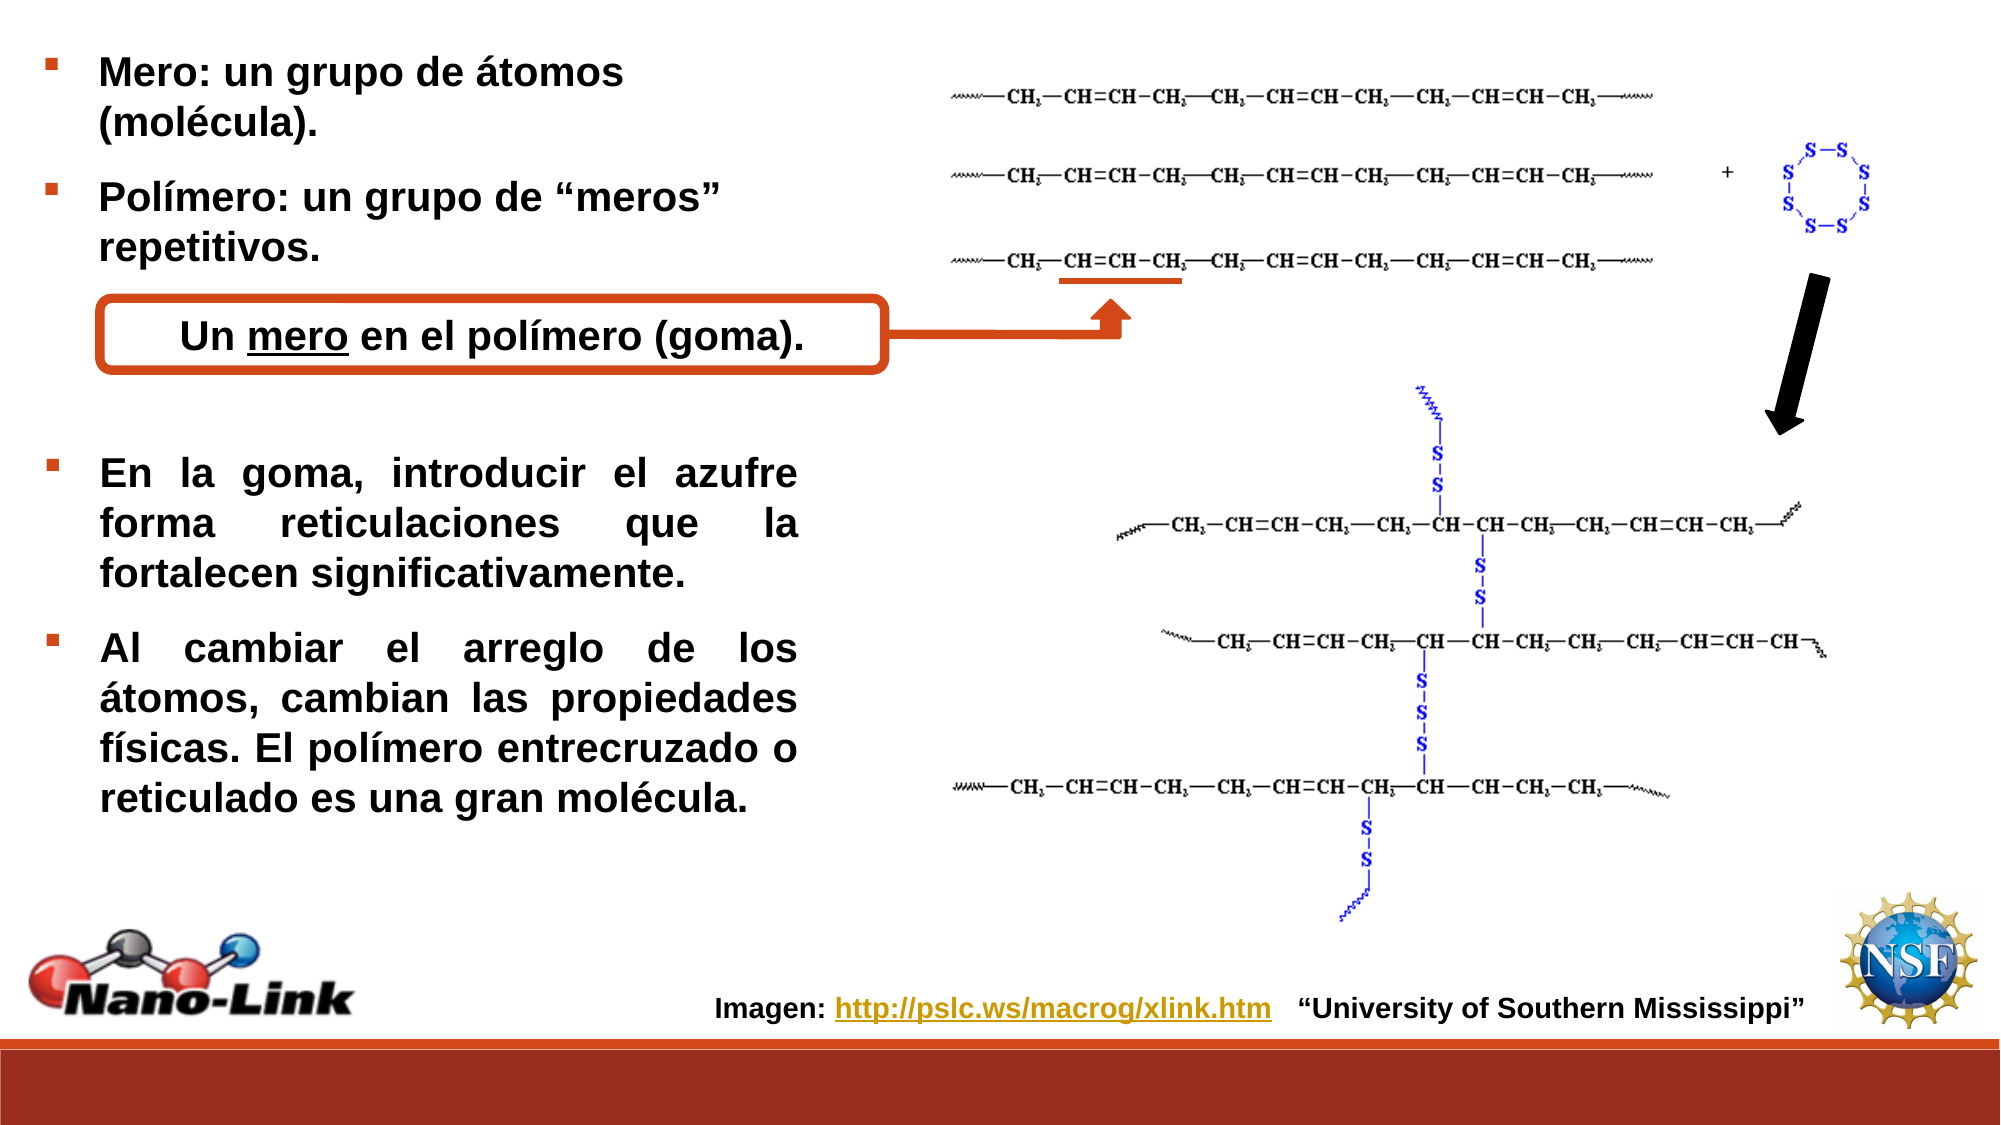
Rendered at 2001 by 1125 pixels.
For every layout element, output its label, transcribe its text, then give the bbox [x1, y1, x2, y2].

text_box Mero: un grupo de átomos (molécula). Polímero: un grupo de “meros” repetitivos. [27, 37, 856, 278]
text_box En la goma, introducir el azufre forma reticulaciones que la fortalecen significativamente. Al cambiar el arreglo de los átomos, cambian las propiedades físicas. El polímero entrecruzado o reticulado es una gran molécula. [28, 438, 814, 829]
picture [19, 916, 374, 1032]
picture [934, 72, 1981, 1032]
text_box Un mero en el polímero (goma). [98, 296, 886, 372]
text_box Imagen: http://pslc.ws/macrog/xlink.htm “University of Southern Mississippi” [699, 981, 1833, 1032]
